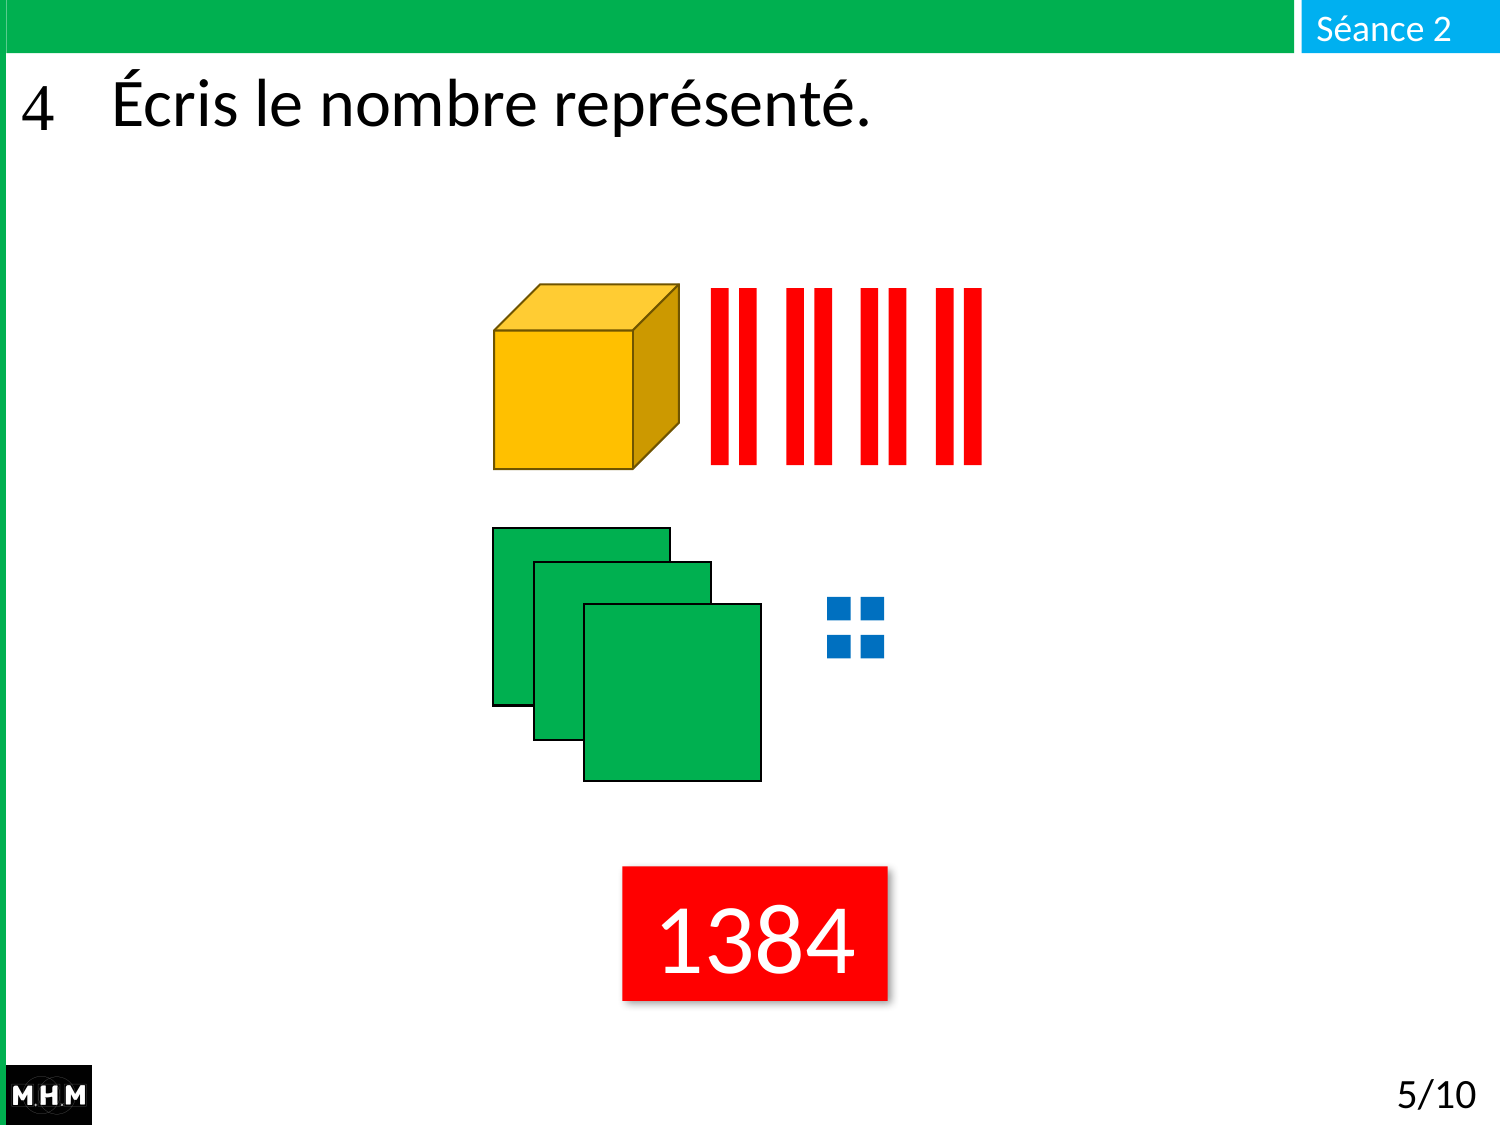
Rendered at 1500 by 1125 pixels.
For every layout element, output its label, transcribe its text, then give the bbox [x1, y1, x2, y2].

text_box [493, 283, 680, 471]
text_box [888, 287, 907, 466]
text_box [860, 287, 879, 466]
text_box [785, 287, 805, 466]
text_box [826, 634, 852, 659]
text_box [860, 596, 885, 622]
text_box [738, 287, 758, 466]
text_box [710, 287, 730, 466]
text_box [826, 596, 852, 622]
list 5/10 [1373, 1064, 1500, 1125]
text_box [963, 287, 983, 466]
picture [6, 1065, 92, 1125]
text_box [935, 287, 955, 466]
text_box [492, 527, 671, 707]
text_box [860, 634, 885, 659]
text_box [583, 603, 762, 782]
text_box [533, 561, 712, 741]
text_box 1384 [622, 866, 888, 1001]
title Écris le nombre représenté. [96, 60, 1391, 150]
text_box [813, 287, 833, 466]
